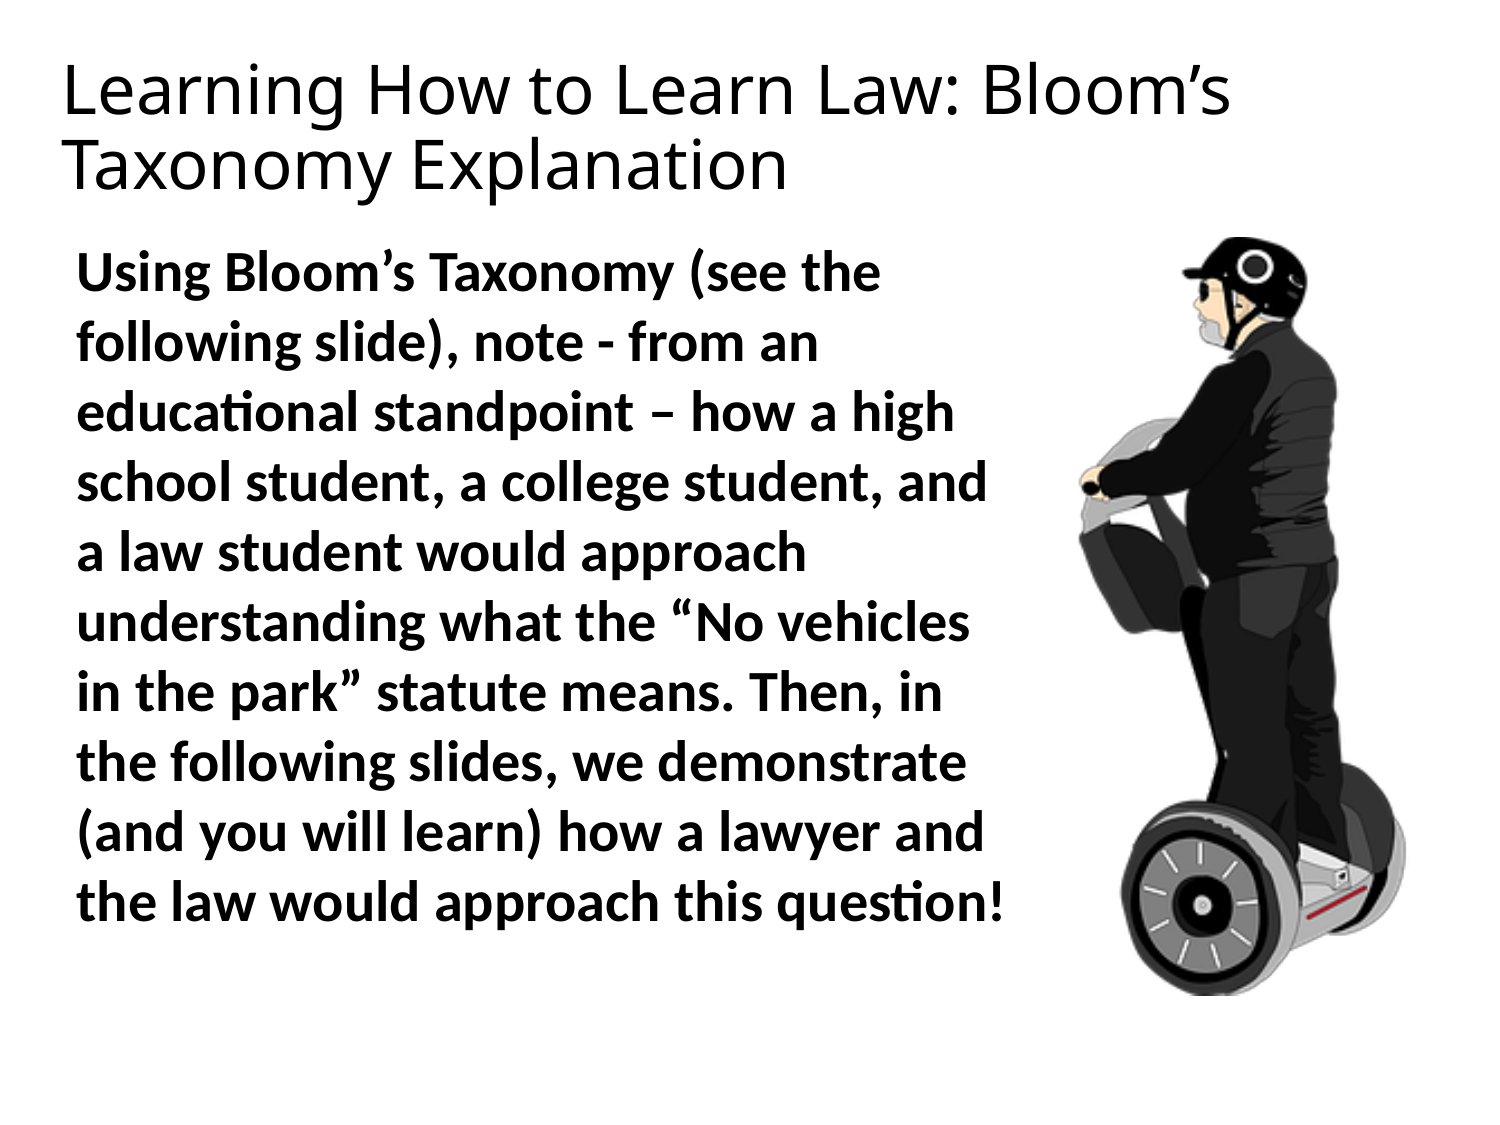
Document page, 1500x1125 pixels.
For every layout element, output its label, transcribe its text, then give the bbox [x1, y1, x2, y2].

title Learning How to Learn Law: Bloom’s Taxonomy Explanation [45, 20, 1500, 239]
list Using Bloom’s Taxonomy (see the following slide), note - from an educational standpoint – how a high school student, a college student, and a law student would approach understanding what the “No vehicles in the park” statute means. Then, in the following slides, we demonstrate (and you will learn) how a lawyer and the law would approach this question! [61, 225, 1042, 473]
picture [1053, 237, 1433, 996]
